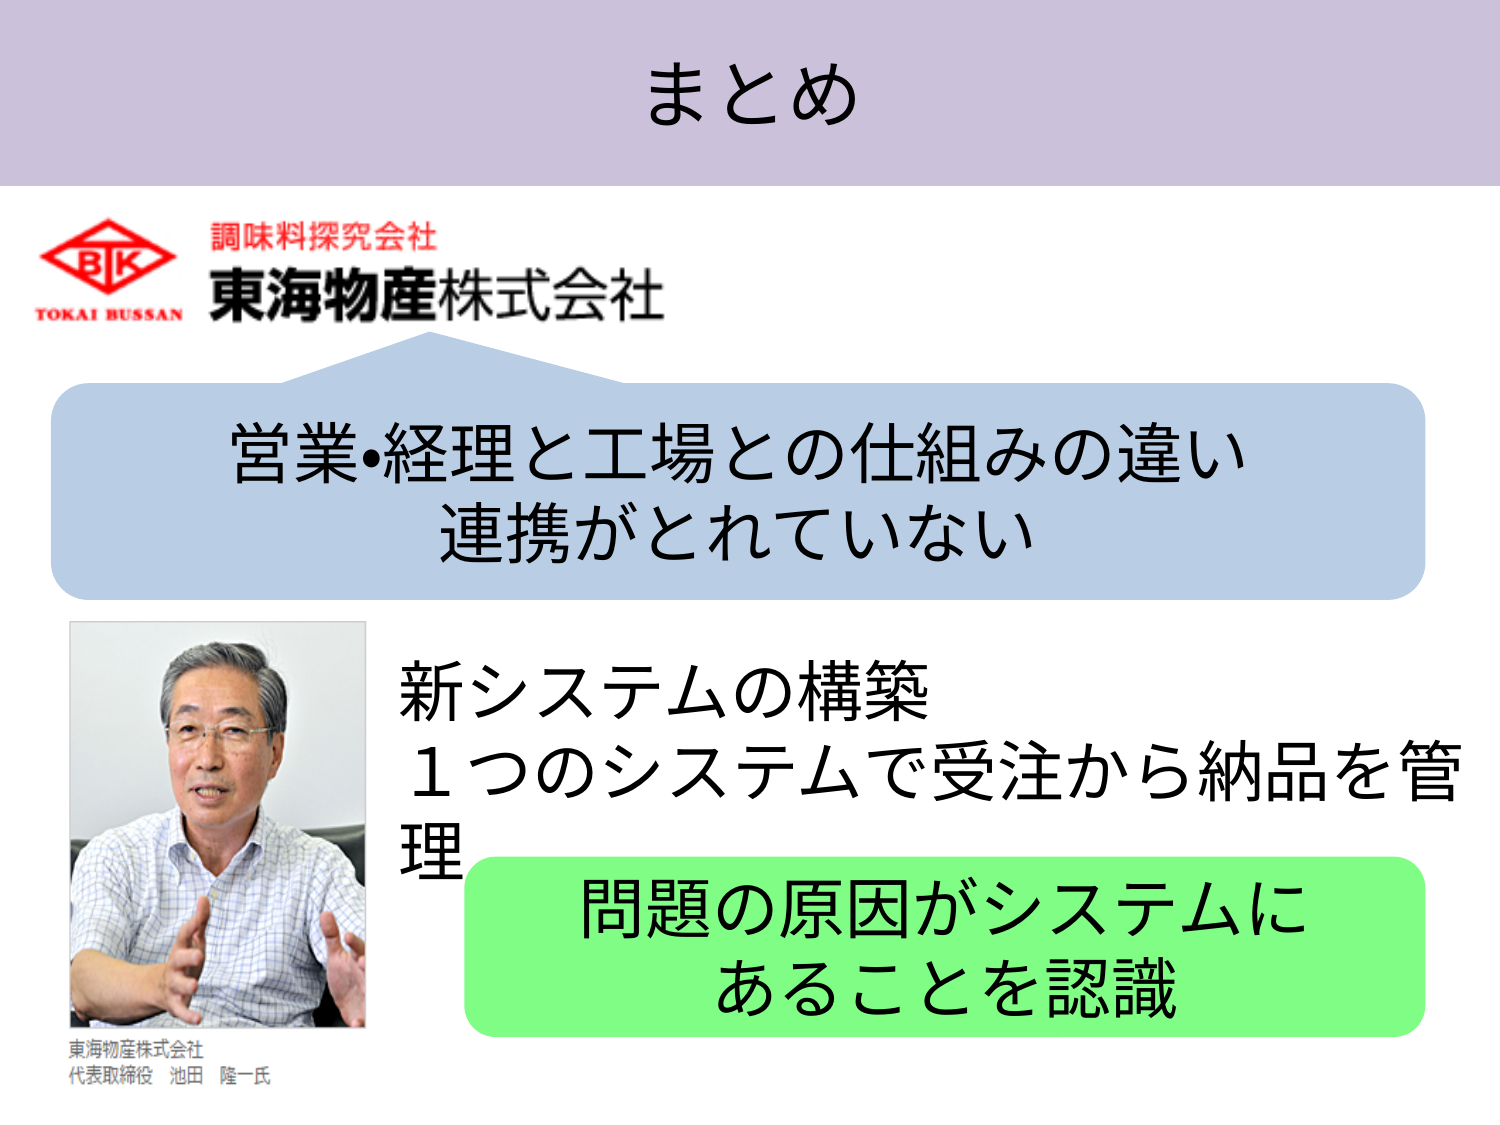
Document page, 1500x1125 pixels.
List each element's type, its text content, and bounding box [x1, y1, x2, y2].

text_box まとめ [0, 0, 1500, 186]
text_box 問題の原因がシステムに あることを認識 [464, 856, 1426, 1038]
text_box 新システムの構築 １つのシステムで受注から納品を管理 [383, 642, 1500, 897]
text_box 営業・経理と工場との仕組みの違い 連携がとれていない [50, 358, 1426, 600]
picture [0, 191, 692, 351]
picture [68, 621, 373, 1097]
